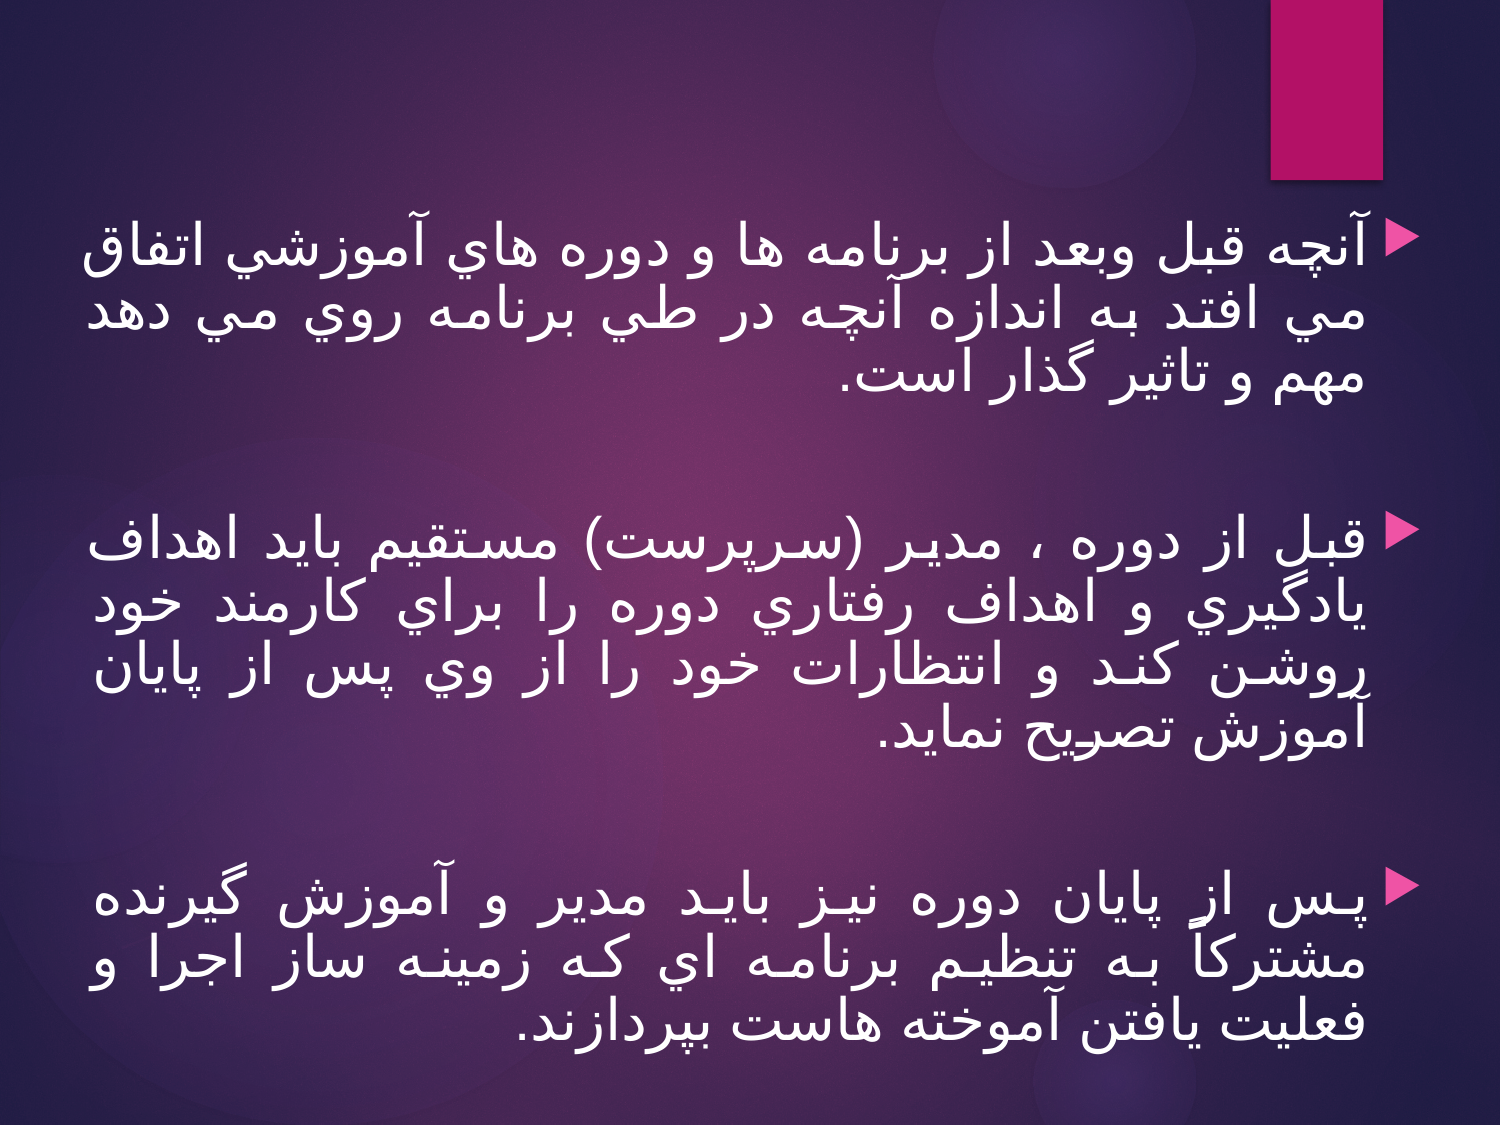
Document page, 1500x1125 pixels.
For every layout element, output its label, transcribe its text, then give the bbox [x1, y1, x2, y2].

list آنچه قبل وبعد از برنامه ها و دوره هاي آموزشي اتفاق مي افتد به اندازه آنچه در طي برنامه روي مي دهد مهم و تاثير گذار است. قبل از دوره ، مدير (سرپرست) مستقيم بايد اهداف يادگيري و اهداف رفتاري دوره را براي كارمند خود روشن كند و انتظارات خود را از وي پس از پايان آموزش تصريح نمايد. پس از پايان دوره نيز بايد مدير و آموزش گيرنده مشتركاً به تنظيم برنامه اي كه زمينه ساز اجرا و فعليت يافتن آموخته هاست بپردازند. [64, 208, 1440, 1071]
